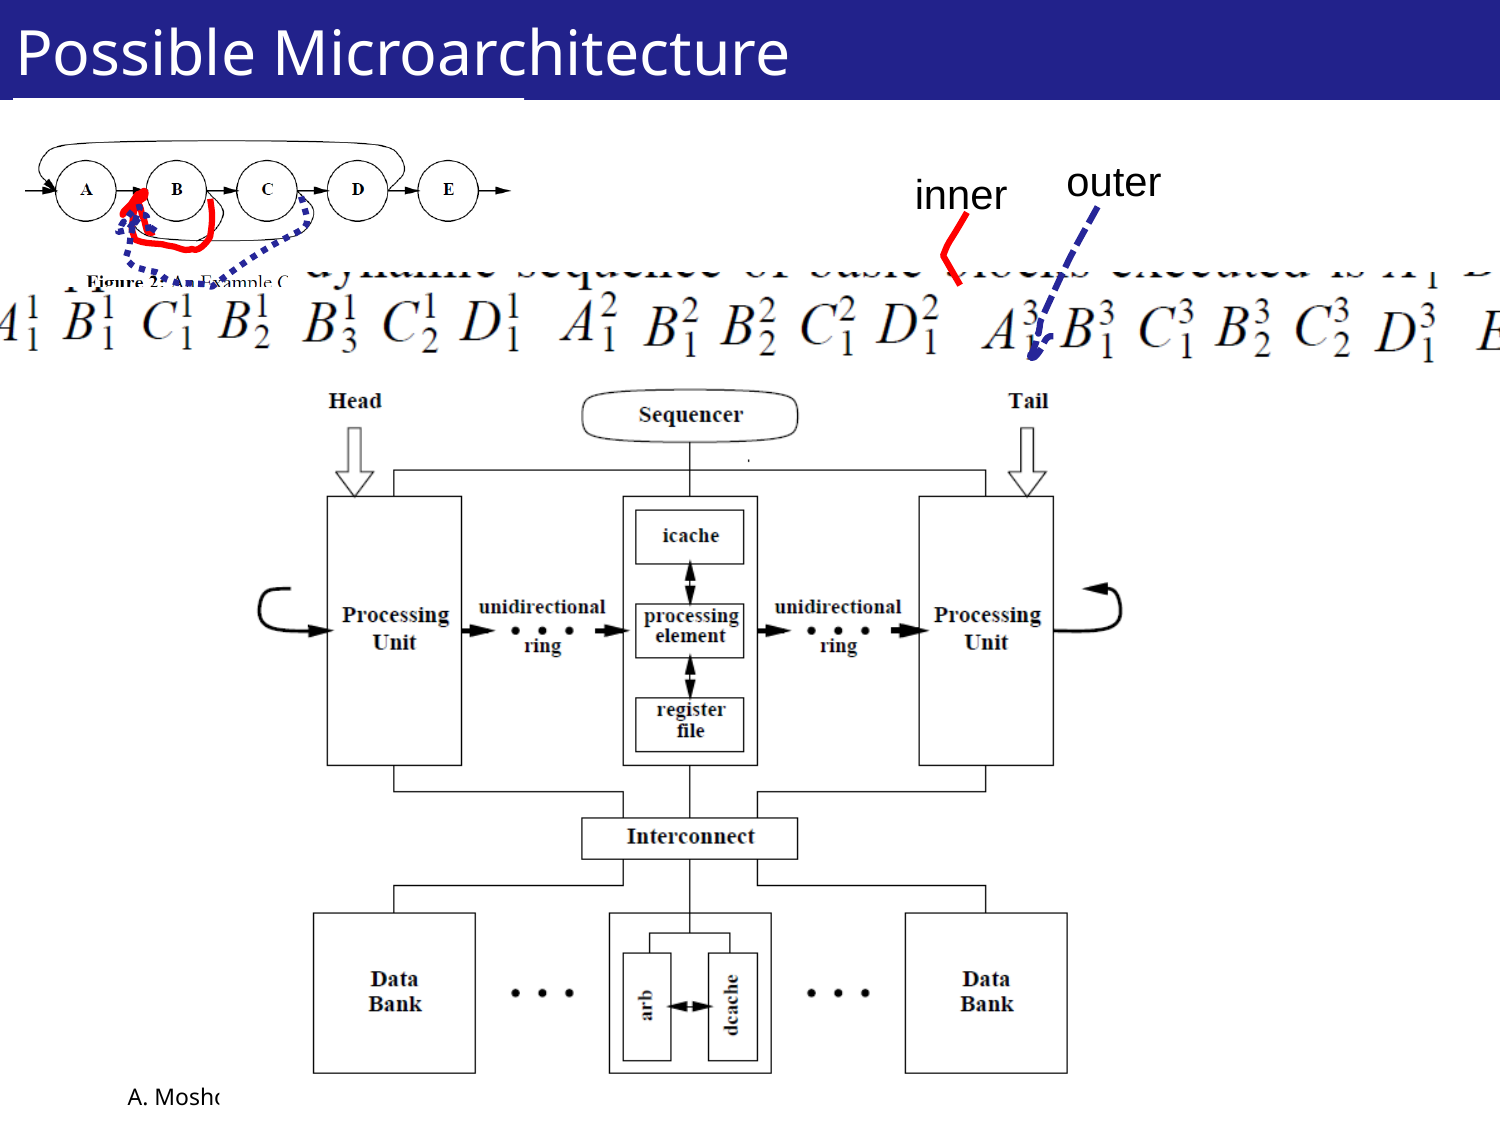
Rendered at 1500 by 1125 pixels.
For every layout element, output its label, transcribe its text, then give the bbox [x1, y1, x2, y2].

slide_number A. Moshovos © [112, 1074, 426, 1125]
picture [0, 272, 1500, 1113]
text_box [1064, 212, 1096, 270]
text_box [943, 225, 966, 270]
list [12, 98, 525, 285]
title Possible Microarchitecture [0, 0, 1500, 101]
text_box inner [900, 160, 1023, 225]
text_box outer [1051, 146, 1177, 212]
